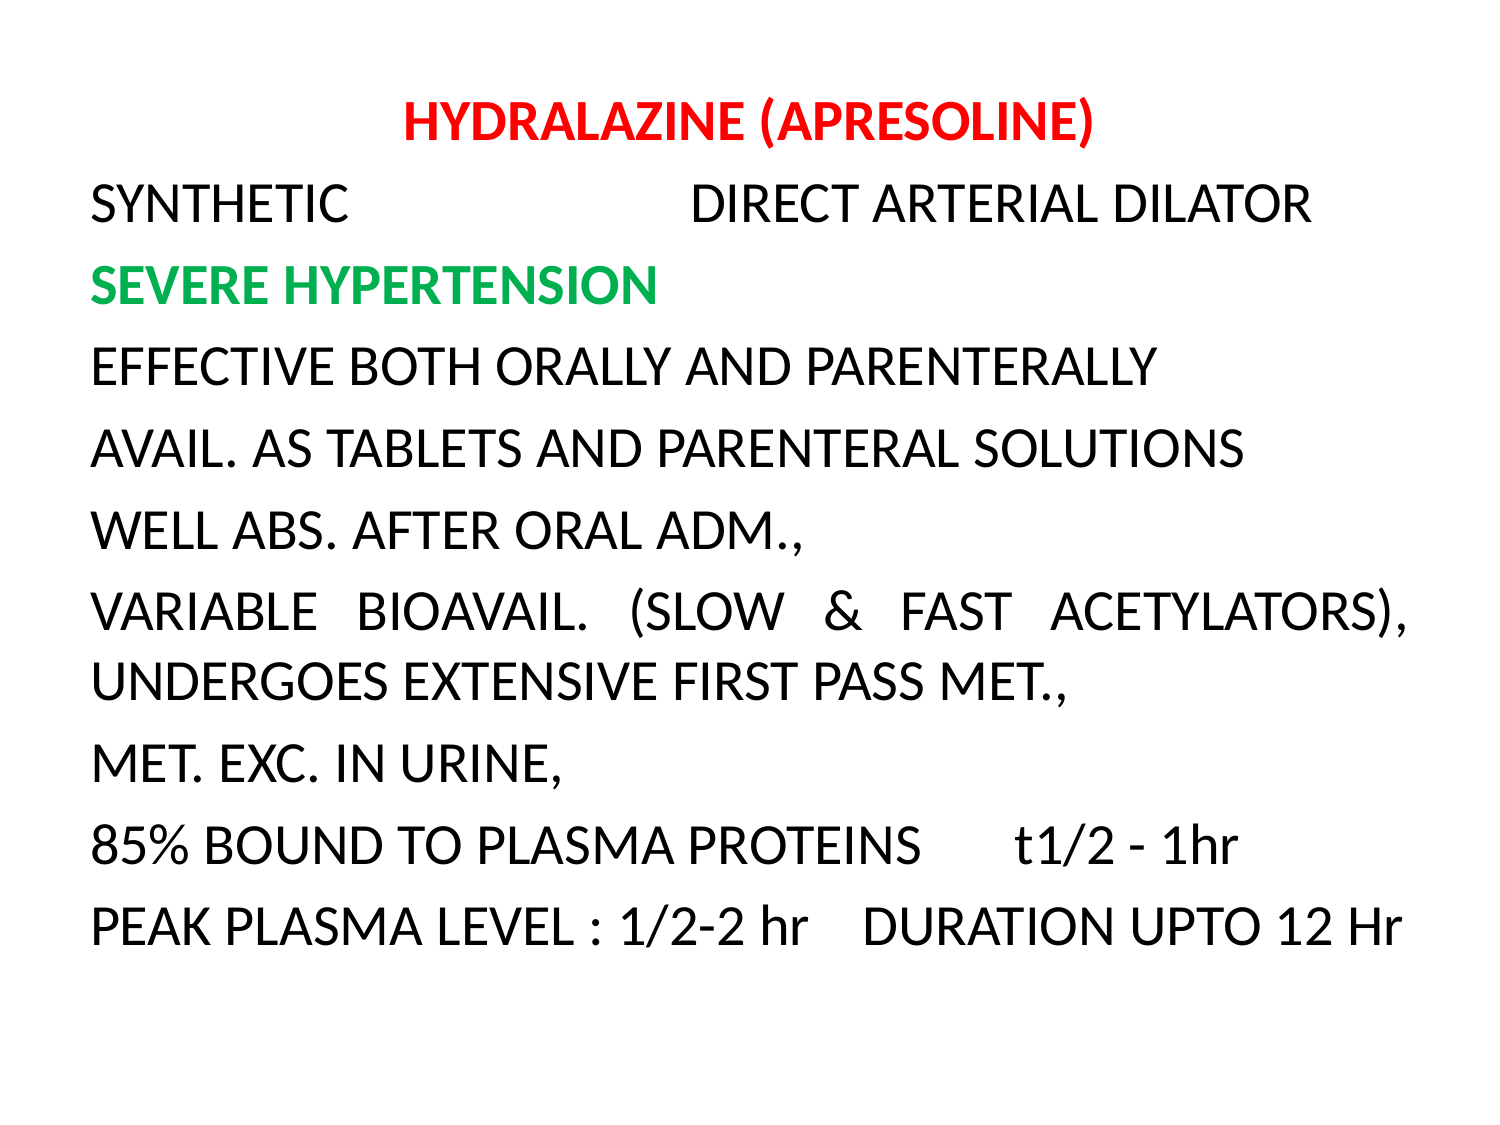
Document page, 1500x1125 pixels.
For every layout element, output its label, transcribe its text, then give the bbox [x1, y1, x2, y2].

list HYDRALAZINE (APRESOLINE) SYNTHETIC DIRECT ARTERIAL DILATOR SEVERE HYPERTENSION EFFECTIVE BOTH ORALLY AND PARENTERALLY AVAIL. AS TABLETS AND PARENTERAL SOLUTIONS WELL ABS. AFTER ORAL ADM., VARIABLE BIOAVAIL. (SLOW & FAST ACETYLATORS), UNDERGOES EXTENSIVE FIRST PASS MET., MET. EXC. IN URINE, 85% BOUND TO PLASMA PROTEINS t1/2 - 1hr PEAK PLASMA LEVEL : 1/2-2 hr DURATION UPTO 12 Hr [75, 75, 1425, 1038]
